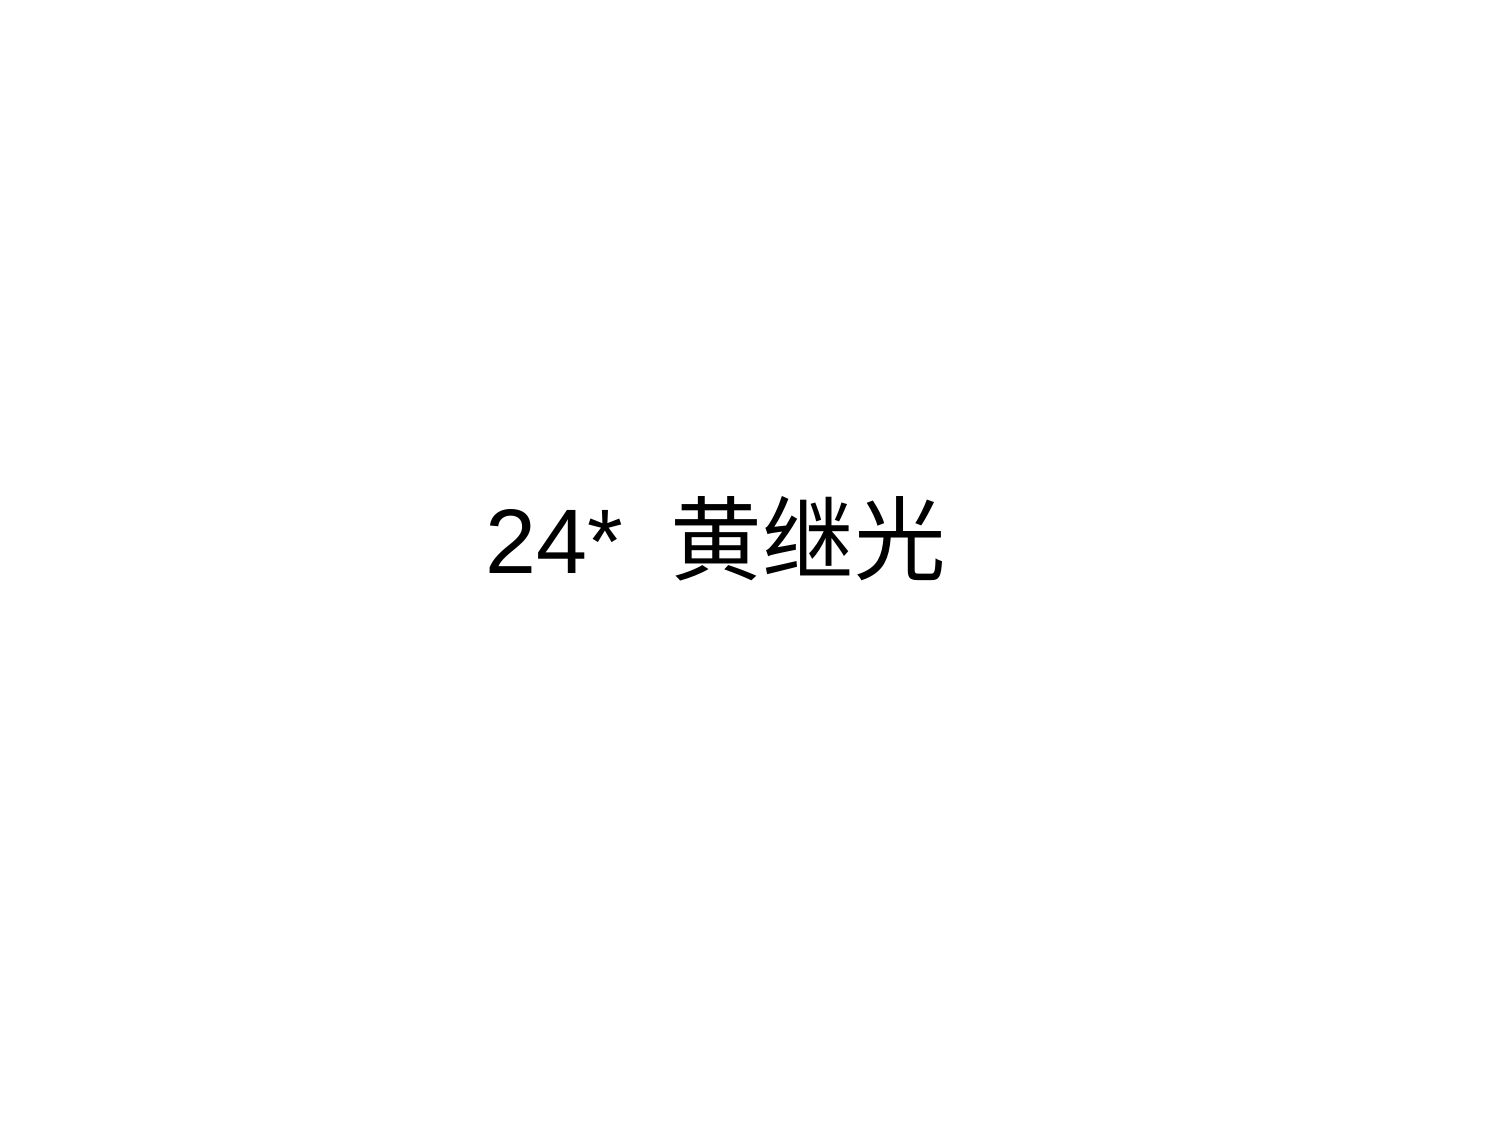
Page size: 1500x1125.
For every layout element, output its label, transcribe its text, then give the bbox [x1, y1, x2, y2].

text_box 24* 黄继光 [470, 474, 961, 600]
